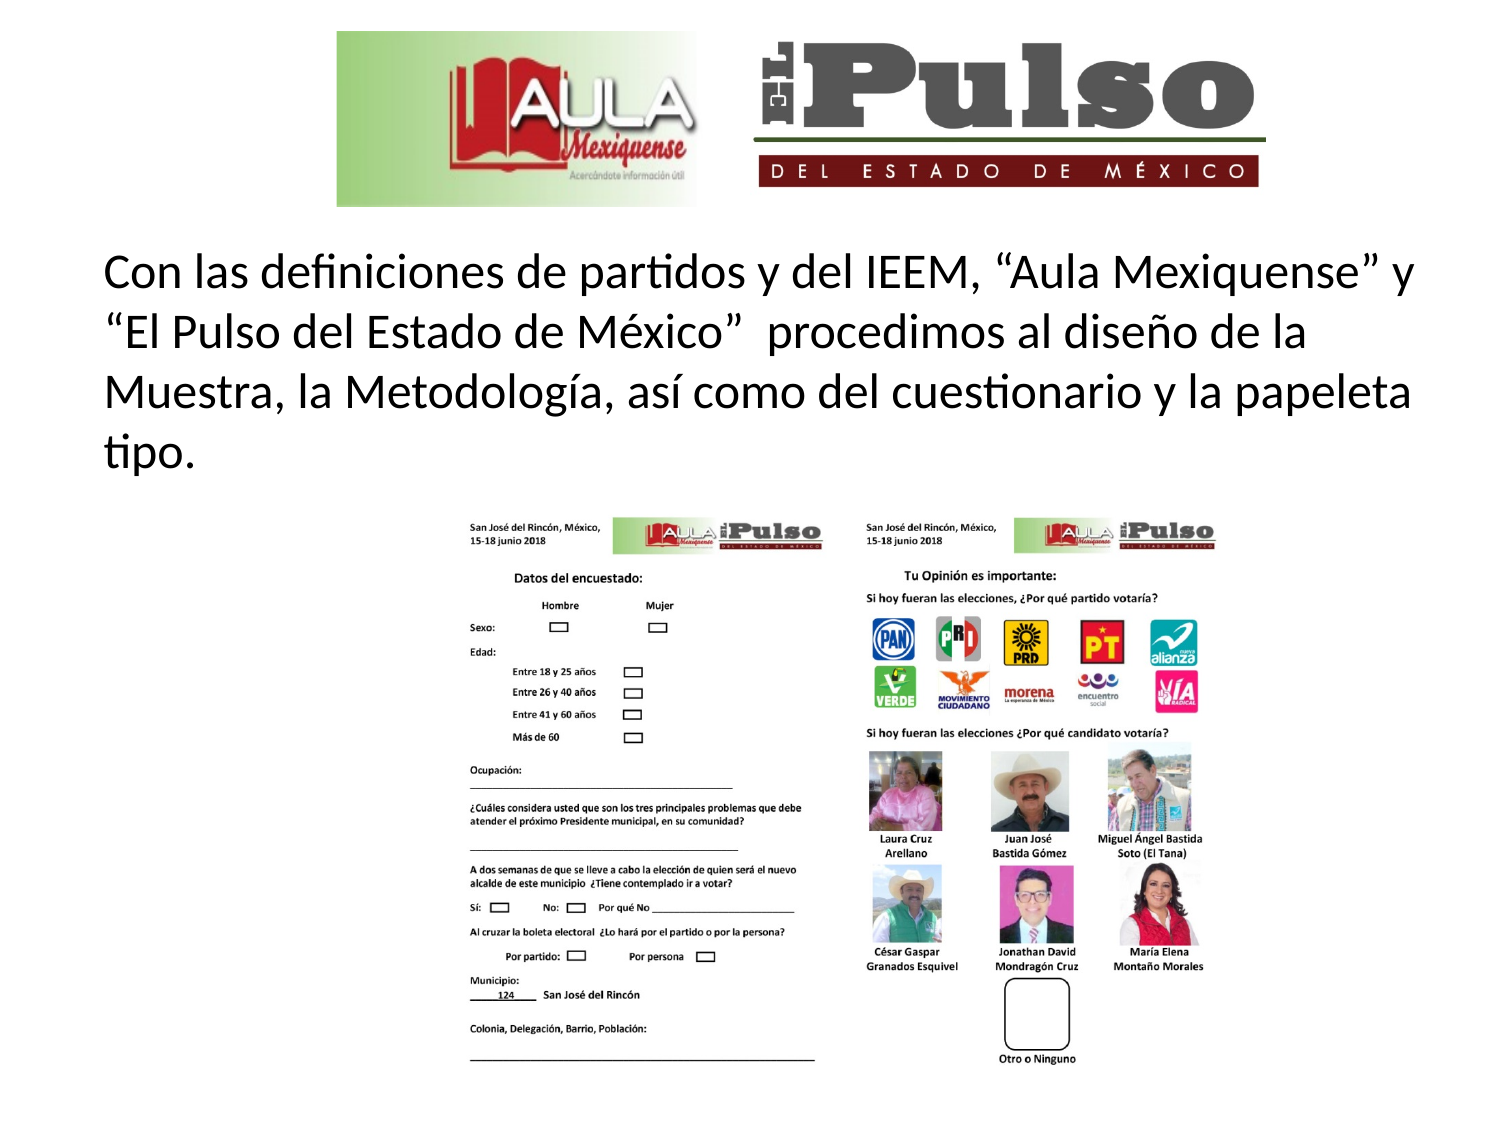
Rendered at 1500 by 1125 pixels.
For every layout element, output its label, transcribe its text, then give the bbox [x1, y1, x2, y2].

picture [433, 491, 1223, 1083]
picture [749, 30, 1266, 197]
picture [336, 31, 704, 207]
list Con las definiciones de partidos y del IEEM, “Aula Mexiquense” y “El Pulso del Estado de México” procedimos al diseño de la Muestra, la Metodología, así como del cuestionario y la papeleta tipo. [88, 160, 1439, 516]
